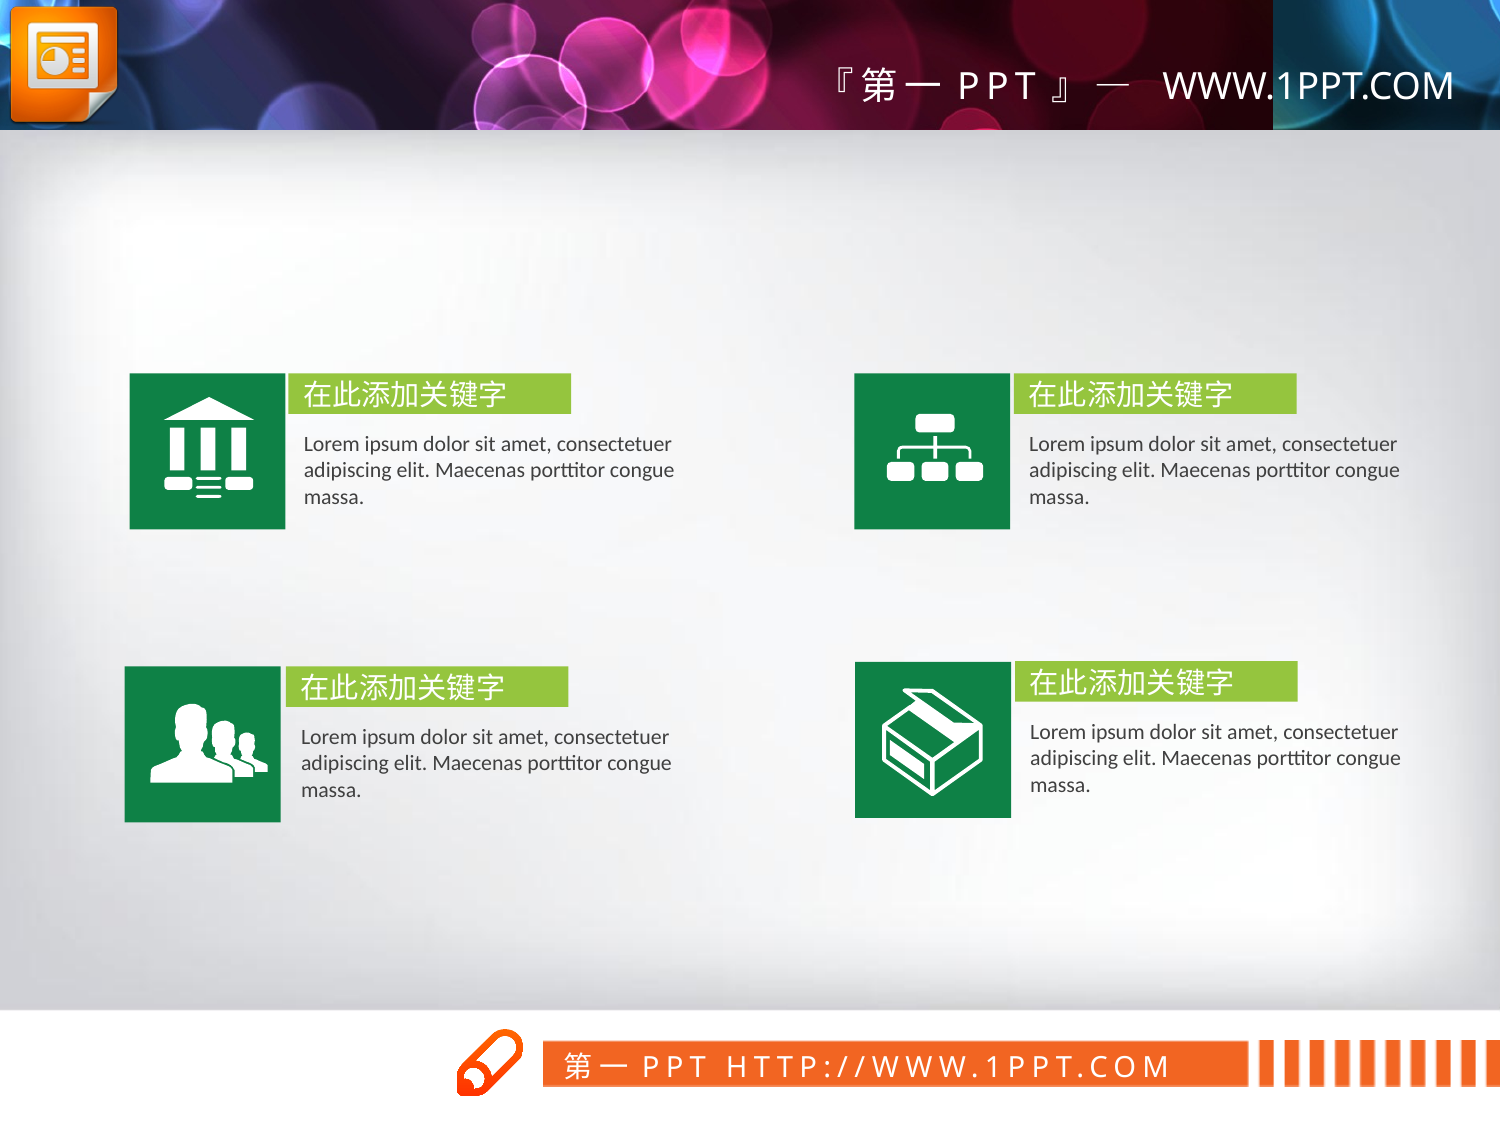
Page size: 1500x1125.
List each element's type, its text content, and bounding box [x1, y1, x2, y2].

text_box 在此添加关键字 [1015, 661, 1298, 702]
text_box Lorem ipsum dolor sit amet, consectetuer adipiscing elit. Maecenas porttitor congue massa. [283, 419, 756, 519]
text_box 在此添加关键字 [285, 666, 569, 707]
text_box 在此添加关键字 [288, 373, 572, 414]
text_box [129, 373, 286, 530]
text_box Lorem ipsum dolor sit amet, consectetuer adipiscing elit. Maecenas porttitor congue massa. [1010, 707, 1483, 807]
text_box [855, 661, 1012, 818]
text_box 在此添加关键字 [1013, 373, 1297, 414]
text_box Lorem ipsum dolor sit amet, consectetuer adipiscing elit. Maecenas porttitor congue massa. [280, 712, 753, 812]
text_box [124, 666, 281, 823]
picture [543, 1040, 1500, 1087]
text_box Lorem ipsum dolor sit amet, consectetuer adipiscing elit. Maecenas porttitor congue massa. [1009, 419, 1482, 519]
text_box [854, 373, 1011, 530]
picture [0, 0, 1500, 1012]
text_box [886, 413, 984, 482]
text_box [150, 703, 268, 783]
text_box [163, 396, 255, 498]
text_box [882, 688, 983, 796]
